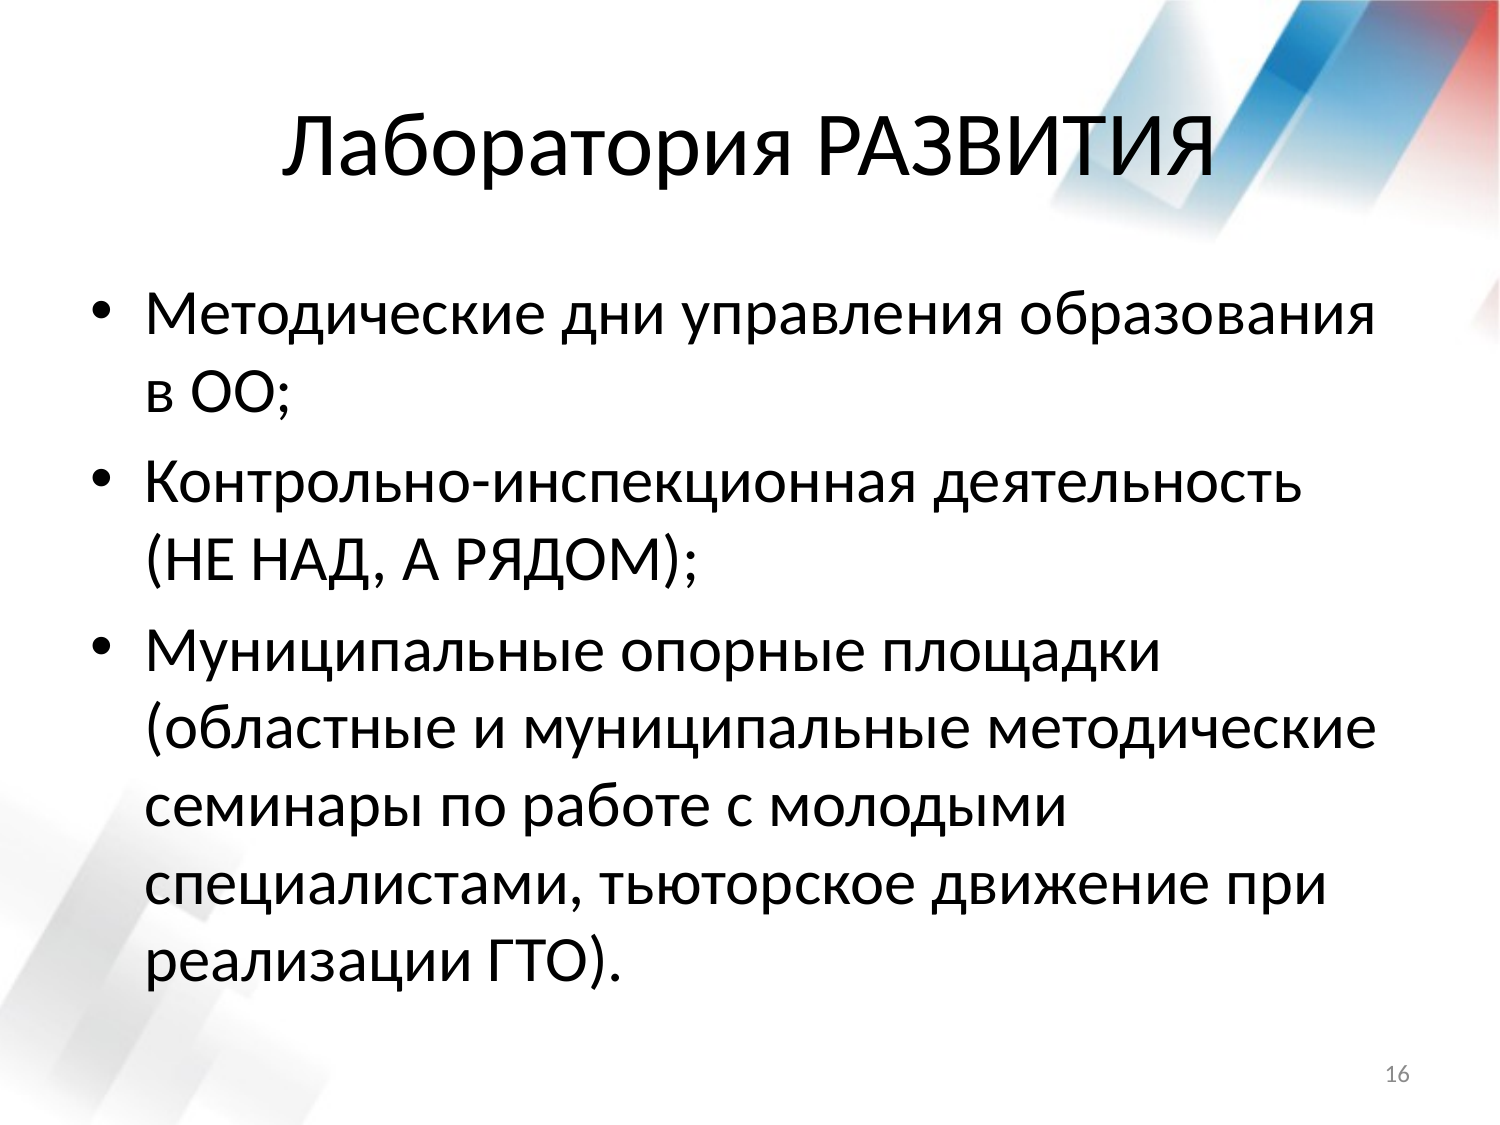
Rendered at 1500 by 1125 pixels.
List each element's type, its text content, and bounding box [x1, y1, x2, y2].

list Методические дни управления образования в ОО; Контрольно-инспекционная деятельность (НЕ НАД, А РЯДОМ); Муниципальные опорные площадки (областные и муниципальные методические семинары по работе с молодыми специалистами, тьюторское движение при реализации ГТО). [75, 262, 1425, 1005]
title Лаборатория РАЗВИТИЯ [75, 45, 1425, 233]
slide_number 16 [1074, 1042, 1425, 1103]
picture [0, 0, 1500, 1125]
